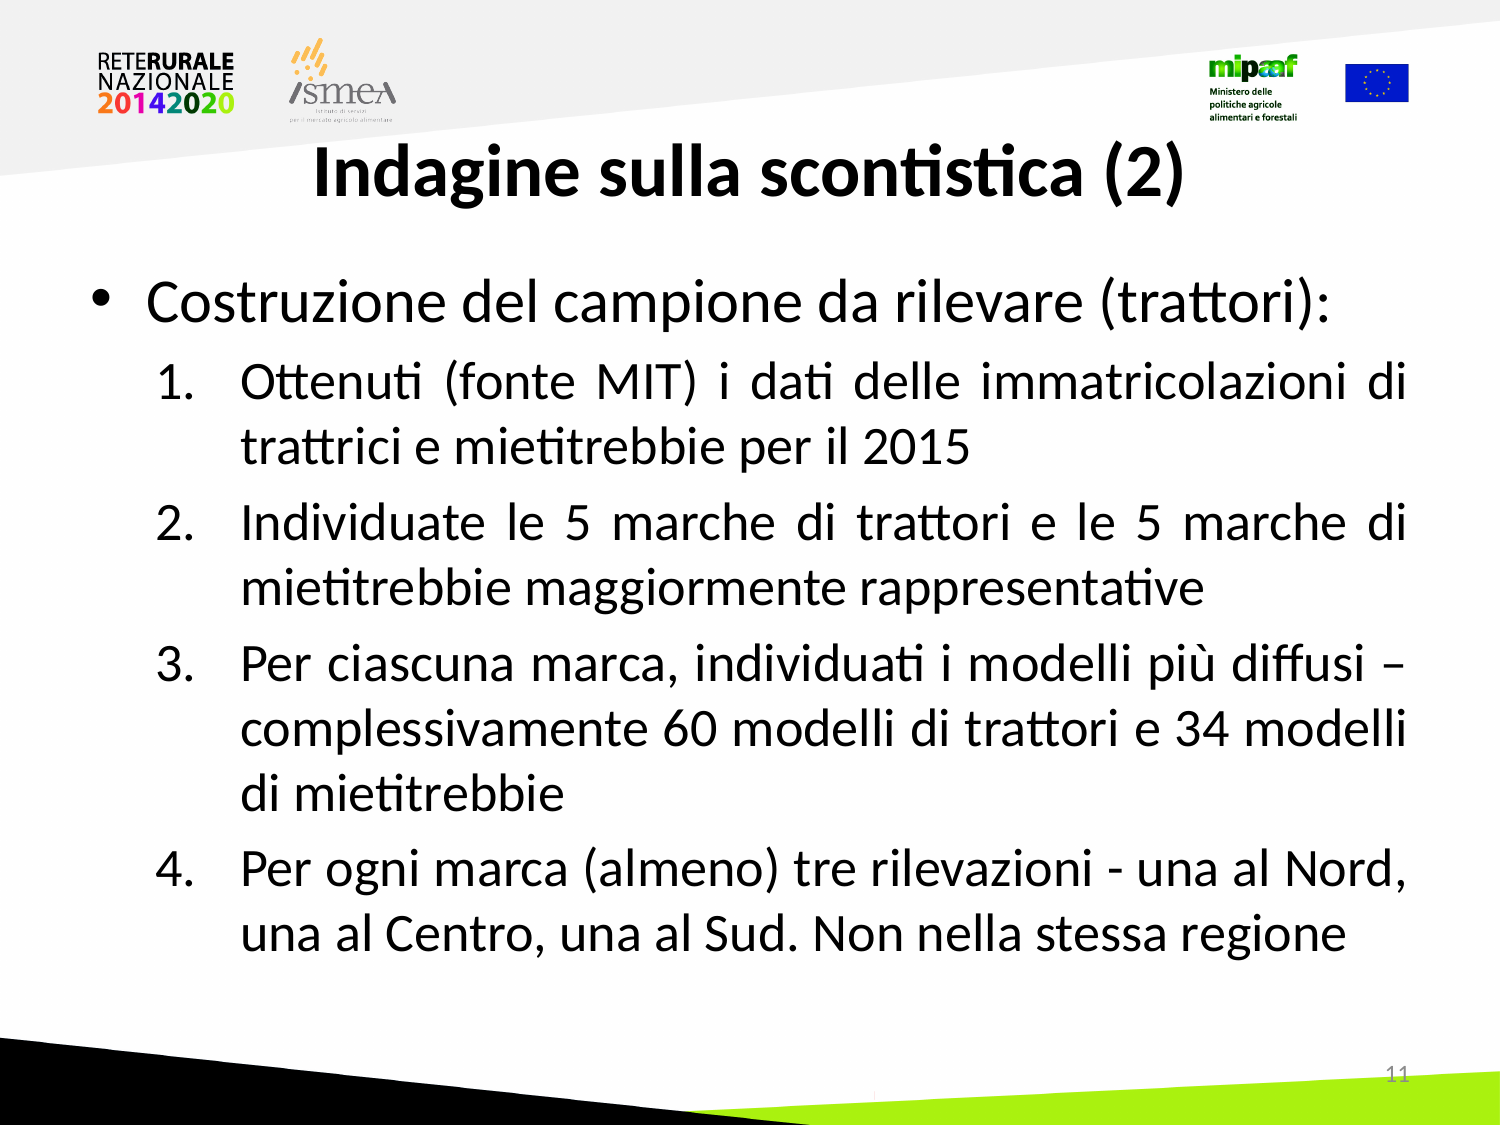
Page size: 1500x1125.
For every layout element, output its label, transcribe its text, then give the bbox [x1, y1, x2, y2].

slide_number 11 [1074, 1042, 1425, 1103]
title Indagine sulla scontistica (2) [75, 113, 1425, 219]
picture [0, 0, 1500, 1125]
list Costruzione del campione da rilevare (trattori): Ottenuti (fonte MIT) i dati delle immatricolazioni di trattrici e mietitrebbie per il 2015 Individuate le 5 marche di trattori e le 5 marche di mietitrebbie maggiormente rappresentative Per ciascuna marca, individuati i modelli più diffusi – complessivamente 60 modelli di trattori e 34 modelli di mietitrebbie Per ogni marca (almeno) tre rilevazioni - una al Nord, una al Centro, una al Sud. Non nella stessa regione [75, 219, 1425, 1047]
